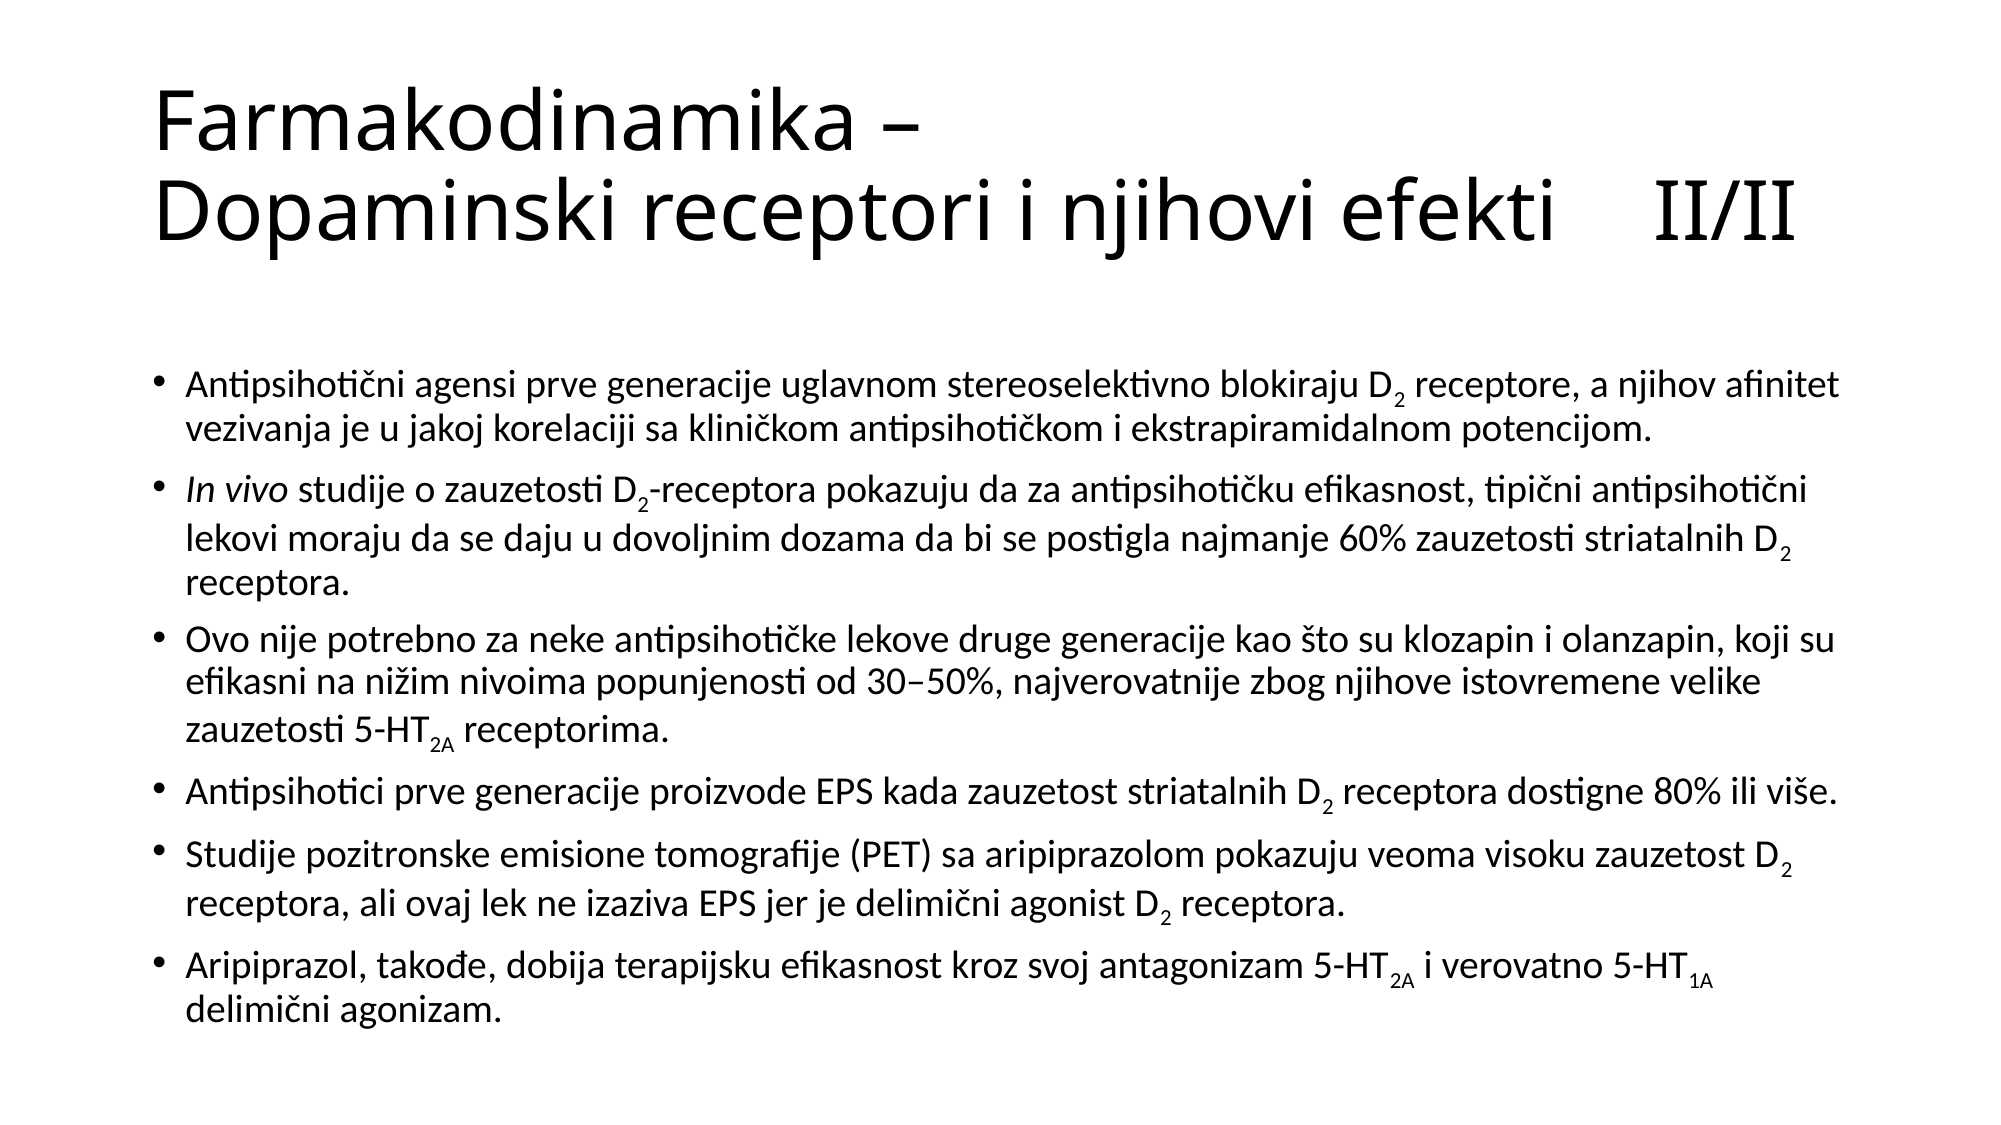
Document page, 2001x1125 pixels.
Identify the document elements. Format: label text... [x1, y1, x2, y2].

title Farmakodinamika – Dopaminski receptori i njihovi efekti II/II [137, 59, 1863, 278]
list Antipsihotični agensi prve generacije uglavnom stereoselektivno blokiraju D2 receptore, a njihov afinitet vezivanja je u jakoj korelaciji sa kliničkom antipsihotičkom i ekstrapiramidalnom potencijom. In vivo studije o zauzetosti D2-receptora pokazuju da za antipsihotičku efikasnost, tipični antipsihotični lekovi moraju da se daju u dovoljnim dozama da bi se postigla najmanje 60% zauzetosti striatalnih D2 receptora. Ovo nije potrebno za neke antipsihotičke lekove druge generacije kao što su klozapin i olanzapin, koji su efikasni na nižim nivoima popunjenosti od 30–50%, najverovatnije zbog njihove istovremene velike zauzetosti 5-HT2A receptorima. Antipsihotici prve generacije proizvode EPS kada zauzetost striatalnih D2 receptora dostigne 80% ili više. Studije pozitronske emisione tomografije (PET) sa aripiprazolom pokazuju veoma visoku zauzetost D2 receptora, ali ovaj lek ne izaziva EPS jer je delimični agonist D2 receptora. Aripiprazol, takođe, dobija terapijsku efikasnost kroz svoj antagonizam 5-HT2A i verovatno 5-HT1A delimični agonizam. [137, 351, 1863, 1066]
